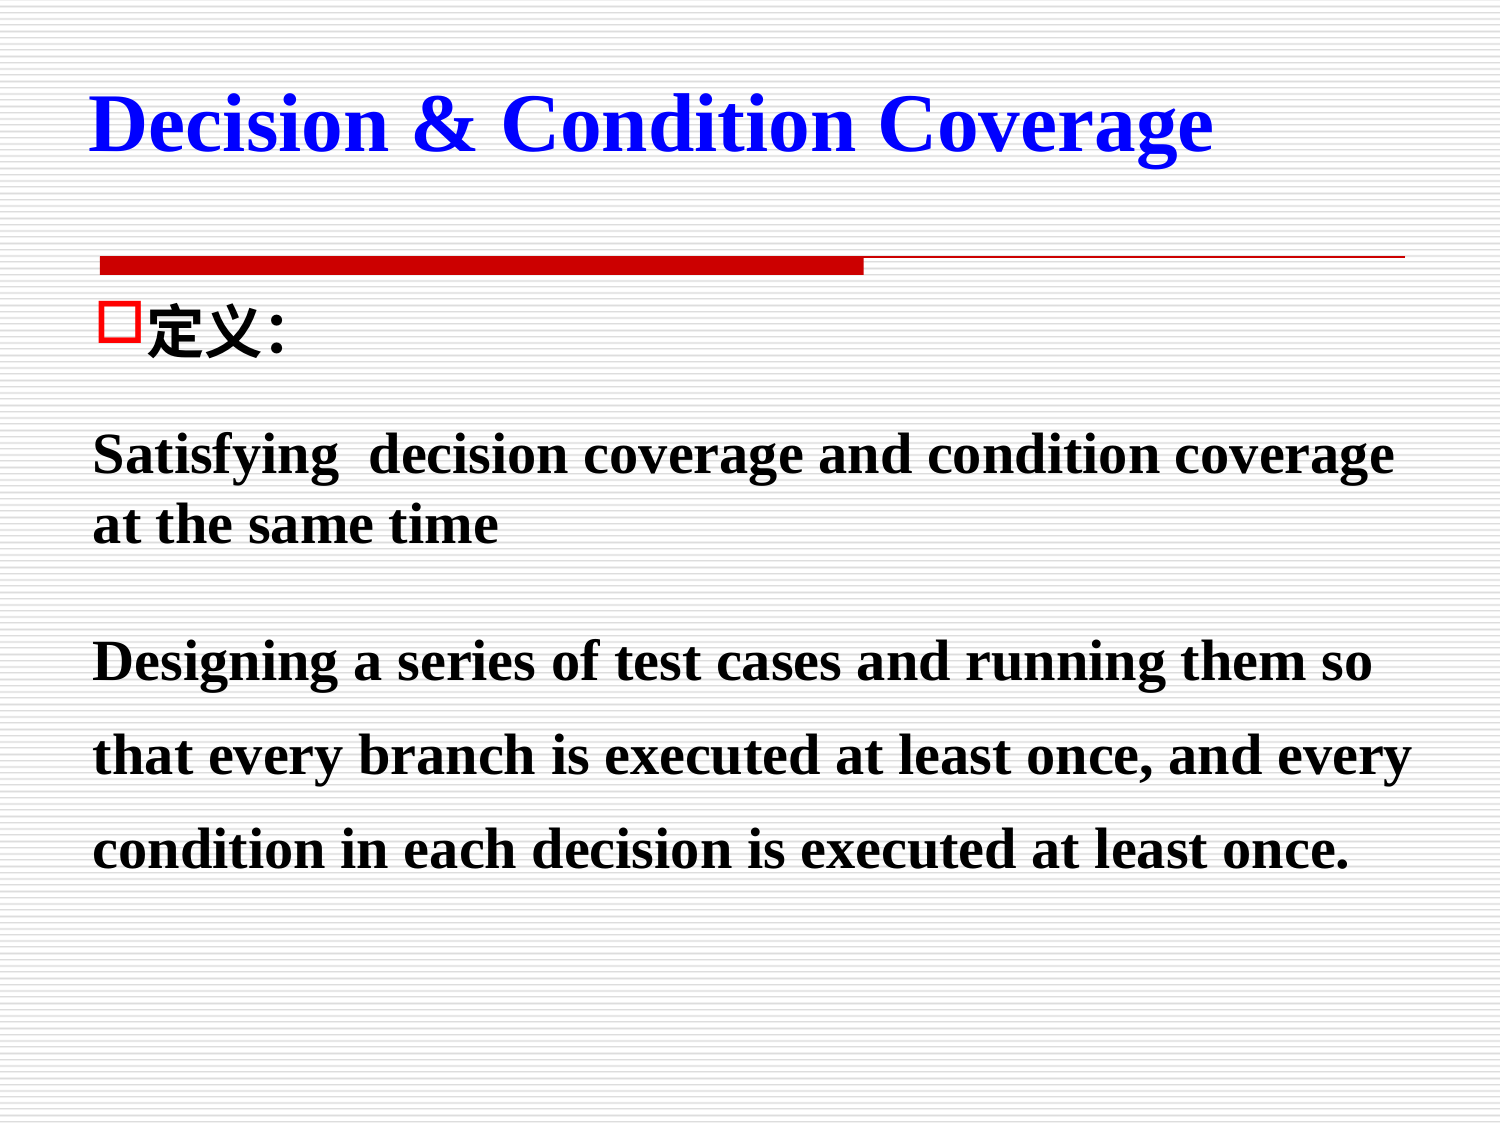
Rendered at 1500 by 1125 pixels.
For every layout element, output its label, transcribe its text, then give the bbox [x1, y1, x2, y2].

text_box Decision & Condition Coverage [74, 60, 1231, 176]
text_box 定义： [78, 287, 336, 373]
picture [0, 0, 1500, 1125]
text_box Satisfying decision coverage and condition coverage at the same time Designing a series of test cases and running them so that every branch is executed at least once, and every condition in each decision is executed at least once. [78, 407, 1459, 888]
